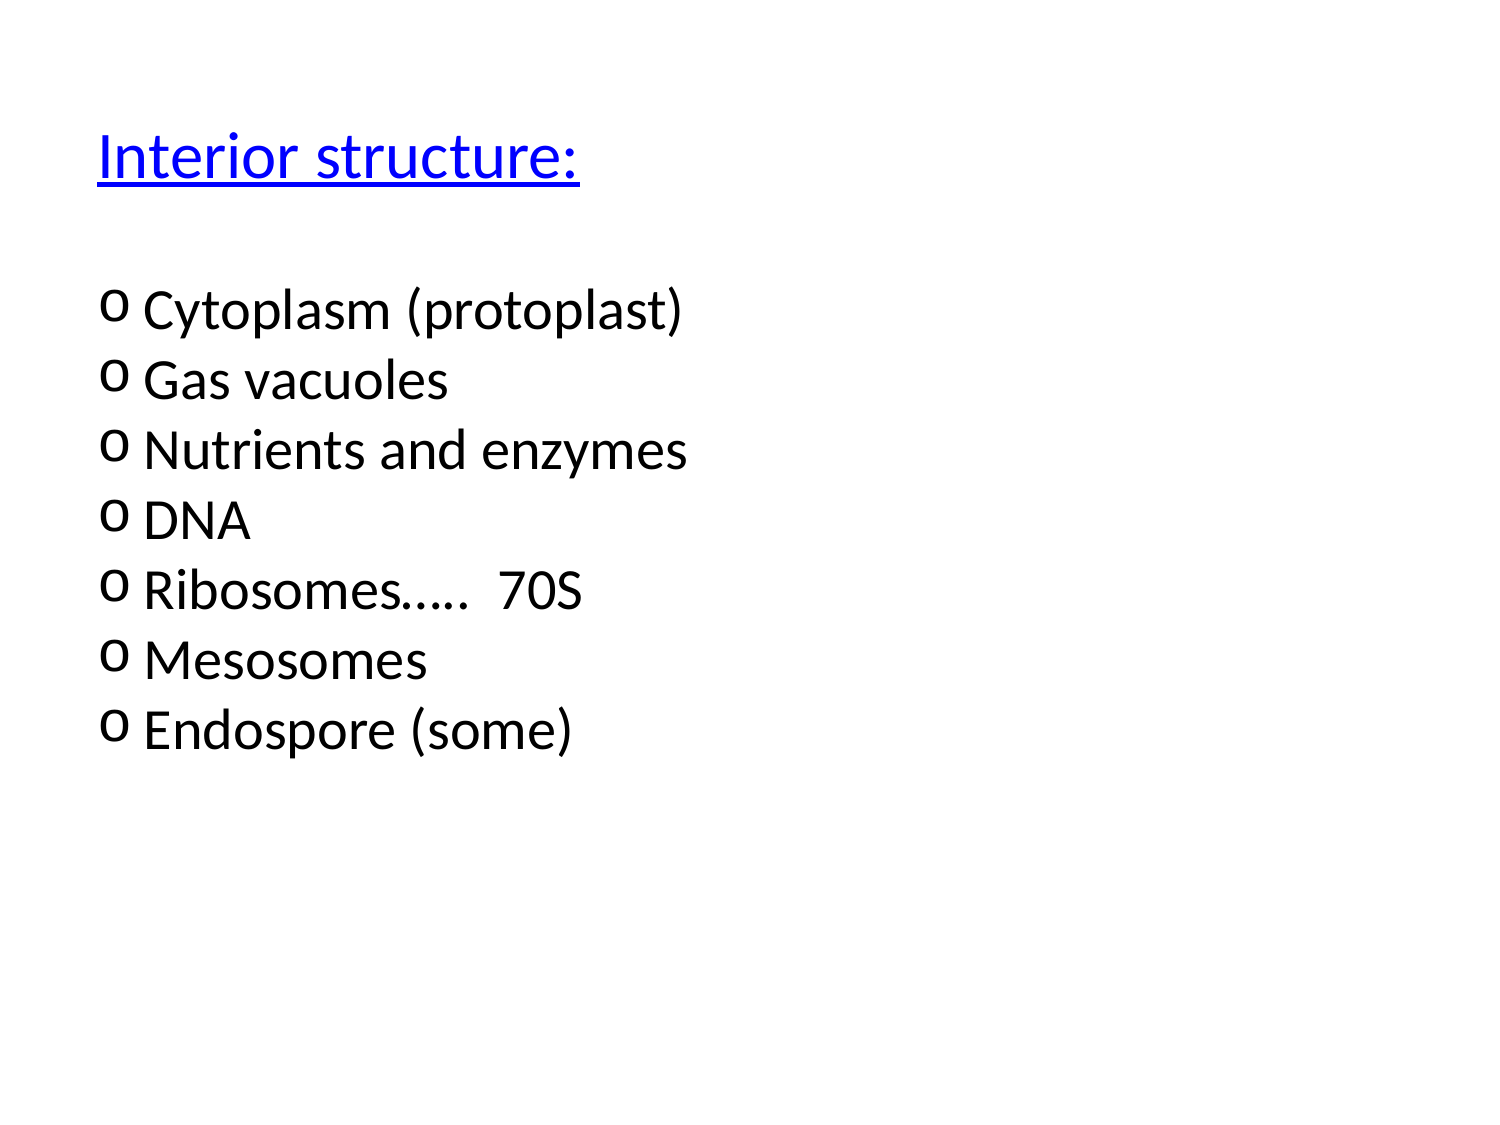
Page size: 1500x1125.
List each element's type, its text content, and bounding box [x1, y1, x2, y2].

text_box Interior structure: Cytoplasm (protoplast) Gas vacuoles Nutrients and enzymes DNA Ribosomes….. 70S Mesosomes Endospore (some) [82, 103, 833, 769]
